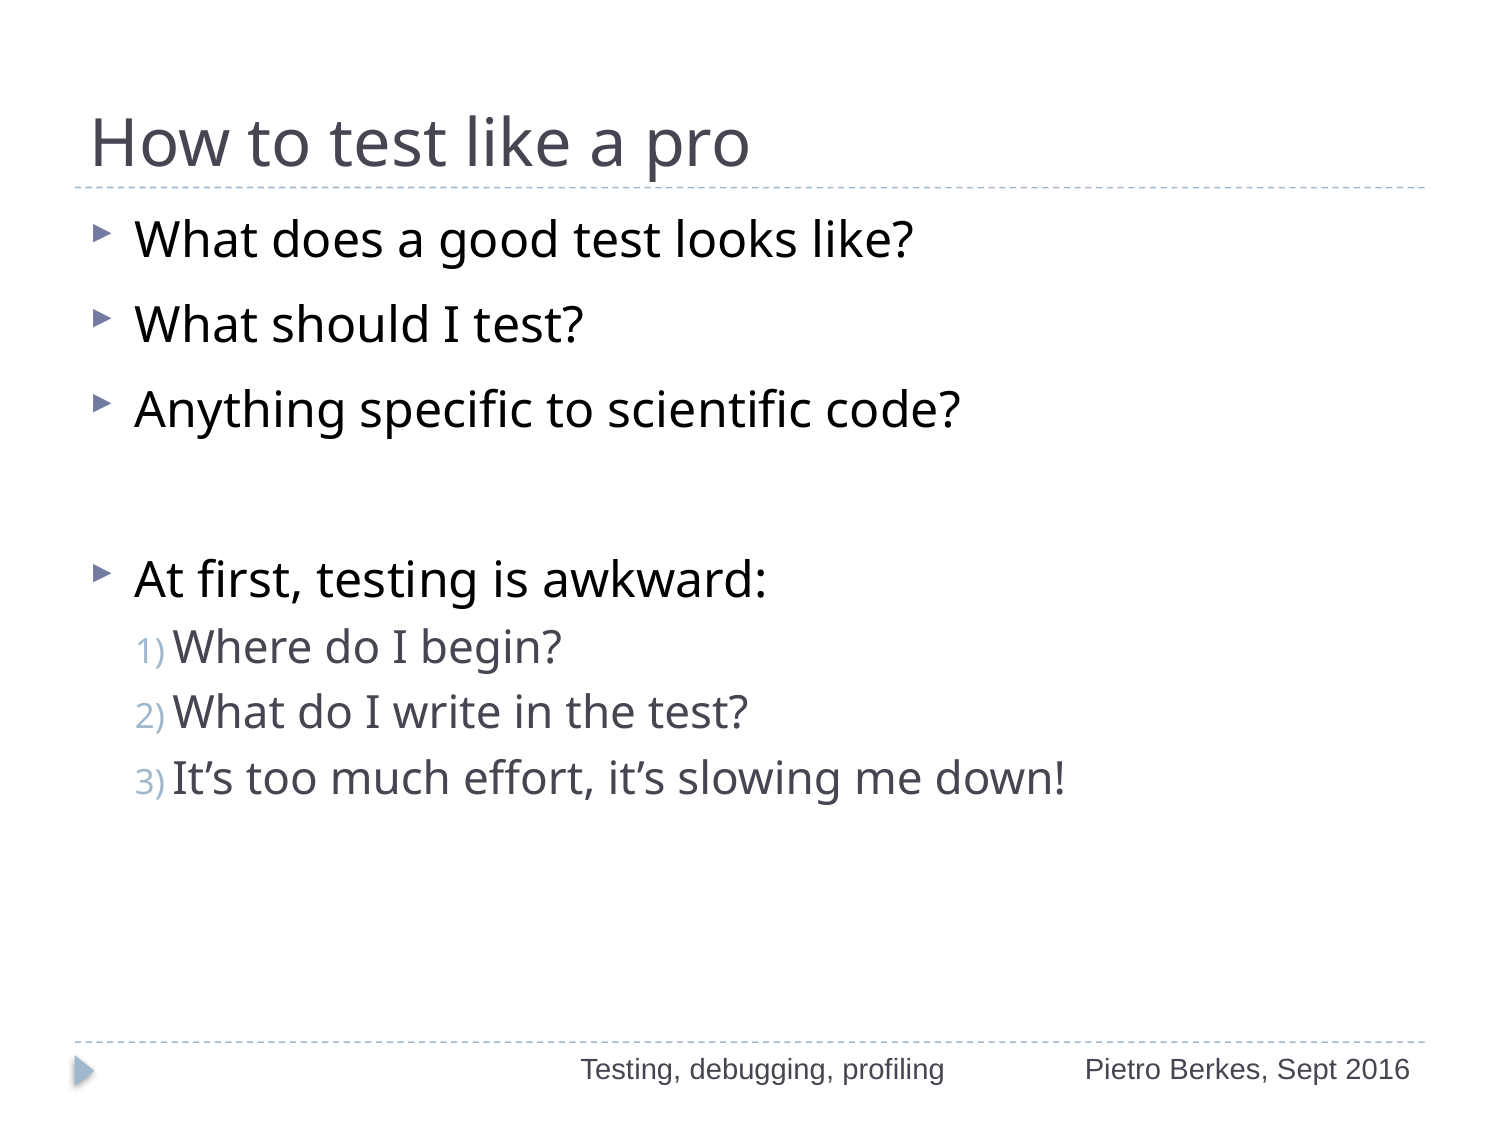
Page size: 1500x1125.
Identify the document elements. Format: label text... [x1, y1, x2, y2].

footer Testing, debugging, profiling [475, 1042, 1050, 1103]
title How to test like a pro [75, 24, 1425, 188]
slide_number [1050, 1042, 1426, 1103]
list What does a good test looks like? What should I test? Anything specific to scientific code? At first, testing is awkward: Where do I begin? What do I write in the test? It’s too much effort, it’s slowing me down! [75, 200, 1425, 1010]
